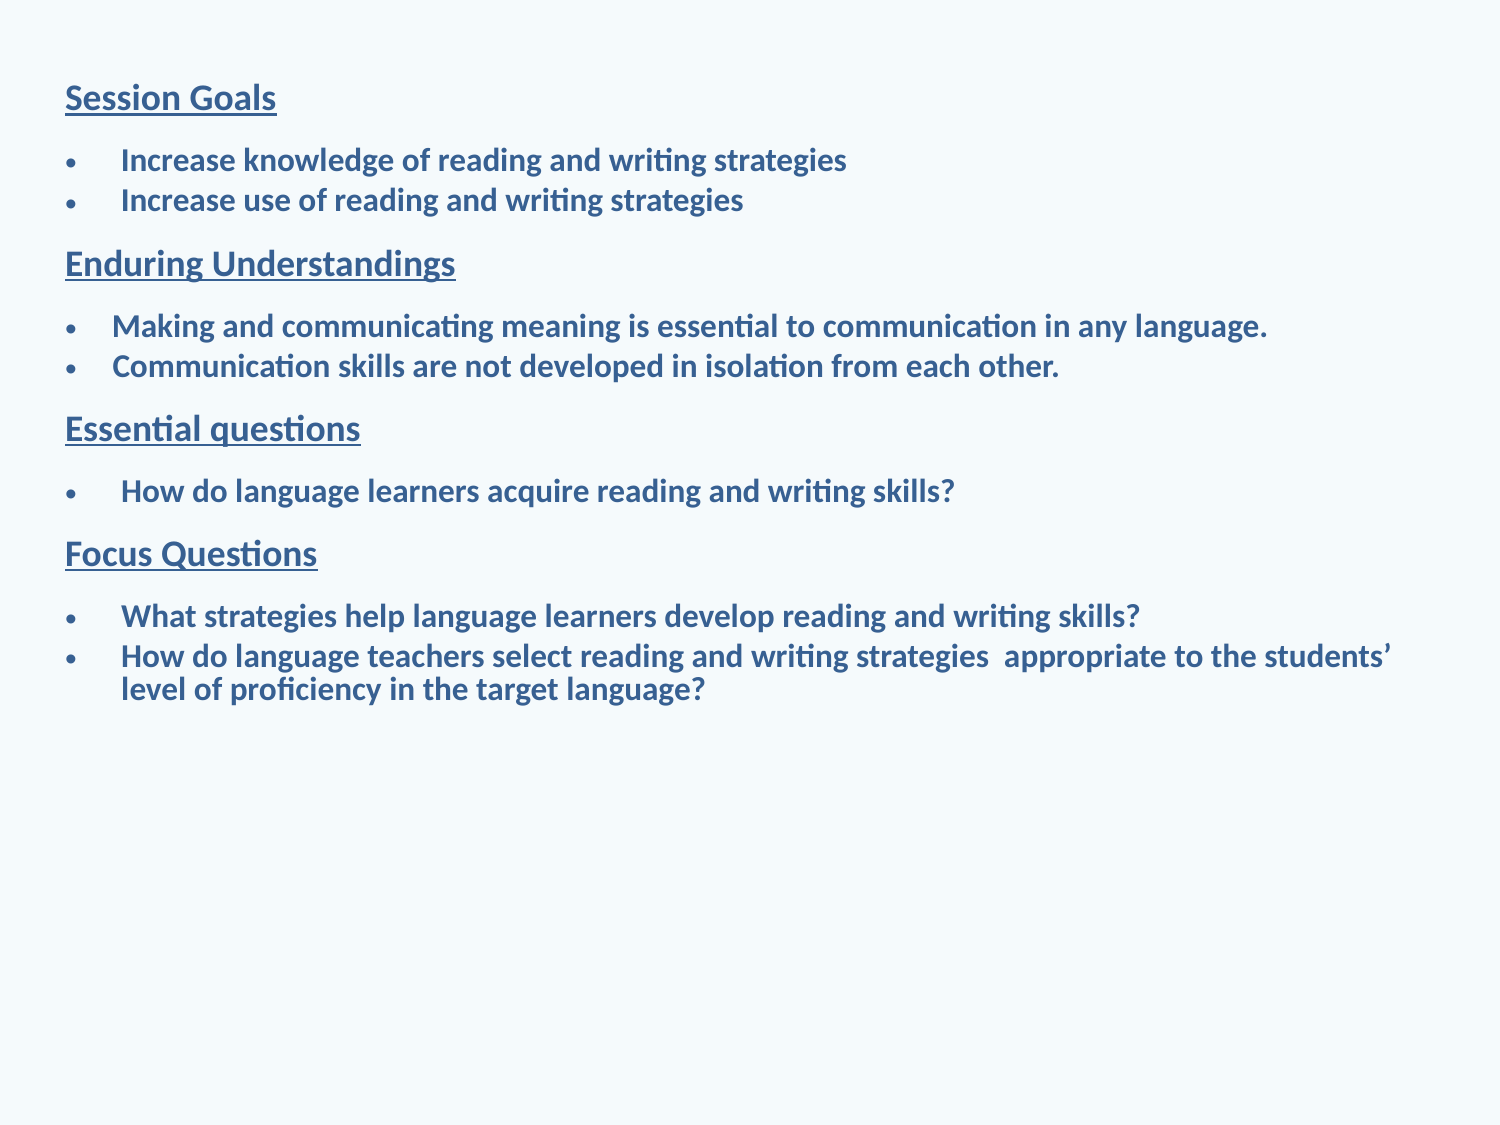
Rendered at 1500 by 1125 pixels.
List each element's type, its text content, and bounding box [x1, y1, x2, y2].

subtitle Session Goals Increase knowledge of reading and writing strategies Increase use of reading and writing strategies Enduring Understandings Making and communicating meaning is essential to communication in any language. Communication skills are not developed in isolation from each other. Essential questions How do language learners acquire reading and writing skills? Focus Questions What strategies help language learners develop reading and writing skills? How do language teachers select reading and writing strategies appropriate to the students’ level of proficiency in the target language? [50, 75, 1450, 1125]
